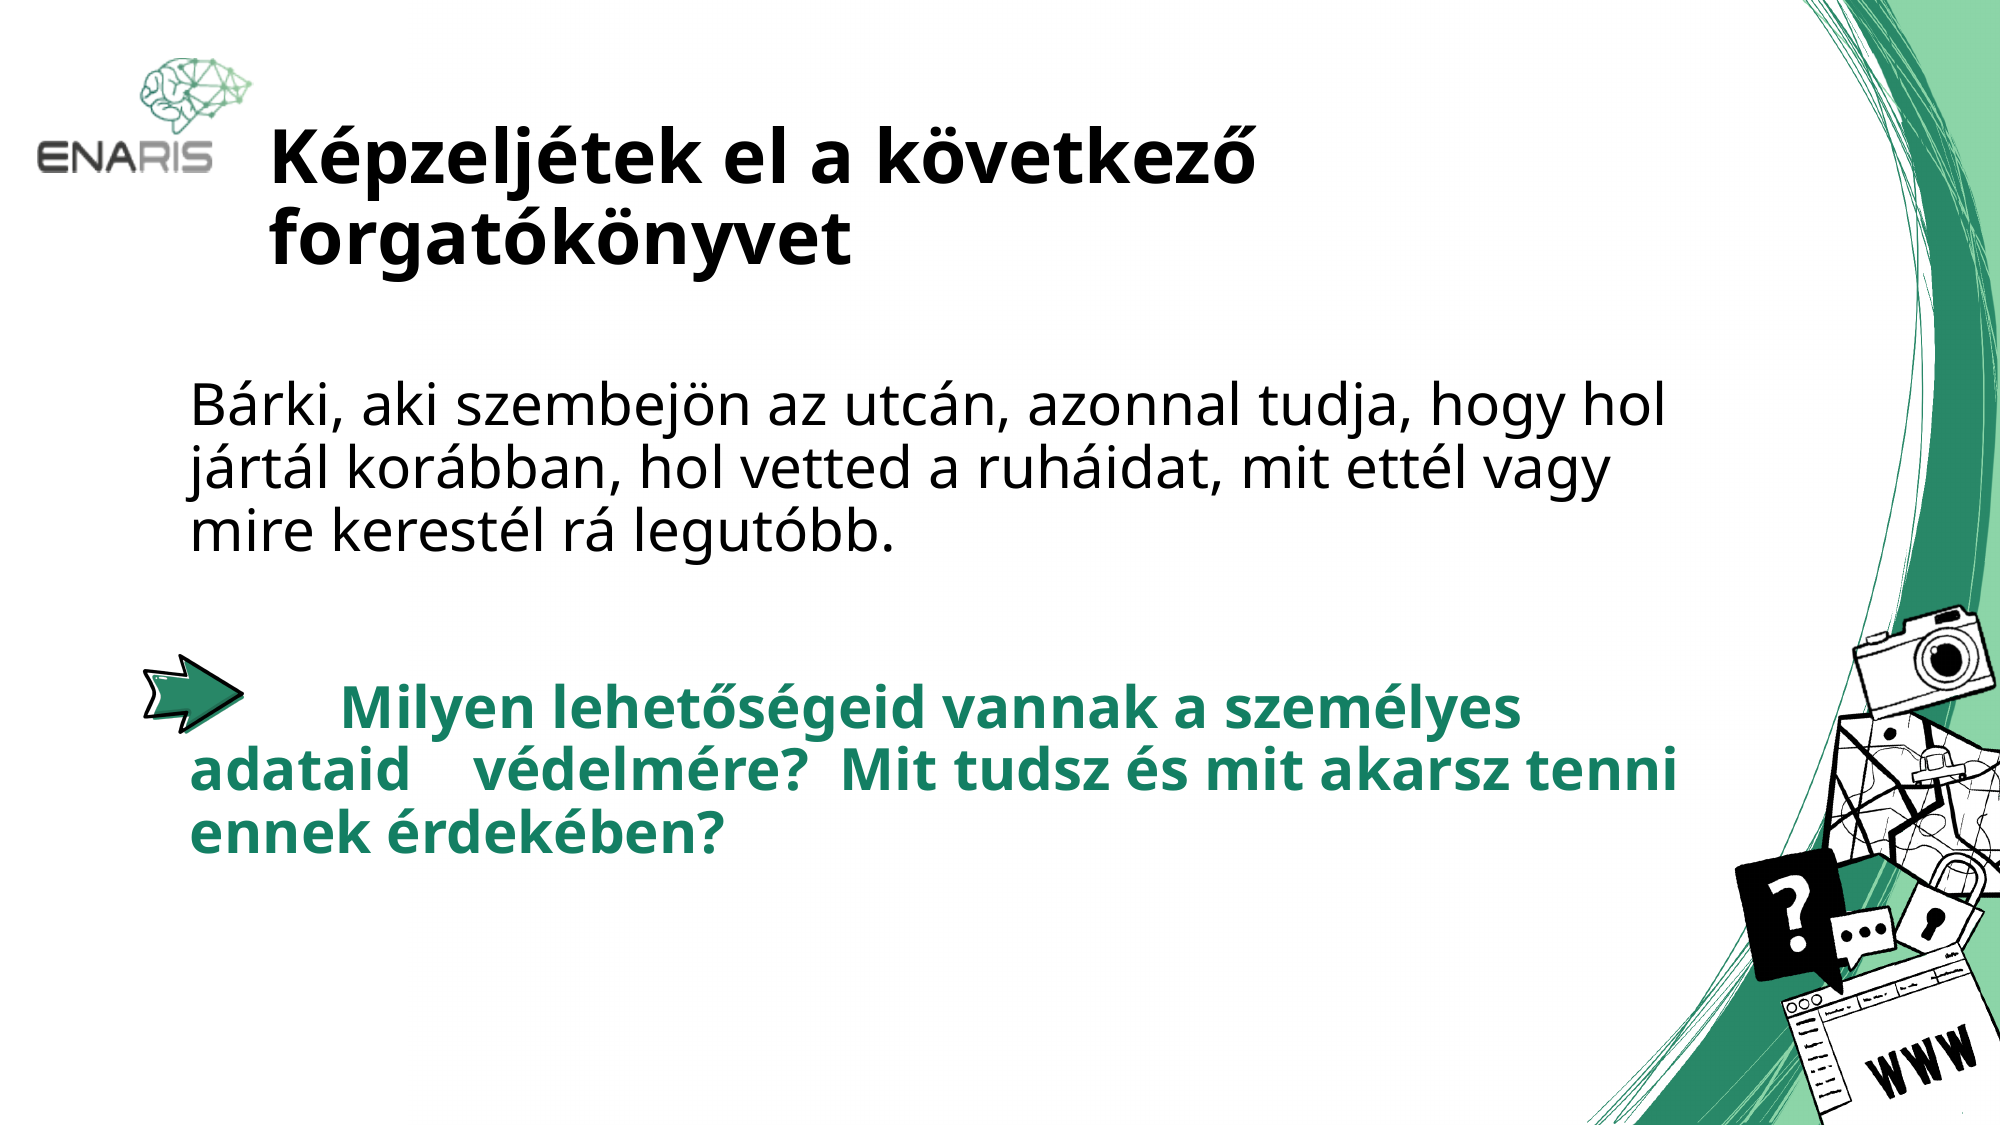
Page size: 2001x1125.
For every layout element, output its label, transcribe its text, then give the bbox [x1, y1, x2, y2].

list Bárki, aki szembejön az utcán, azonnal tudja, hogy hol jártál korábban, hol vetted a ruháidat, mit ettél vagy mire kerestél rá legutóbb. Milyen lehetőségeid vannak a személyes adataid védelmére? Mit tudsz és mit akarsz tenni ennek érdekében? [137, 277, 1728, 1074]
title Képzeljétek el a következő forgatókönyvet [253, 91, 1863, 309]
picture [37, 58, 254, 173]
picture [133, 635, 254, 757]
picture [408, 0, 2000, 1125]
